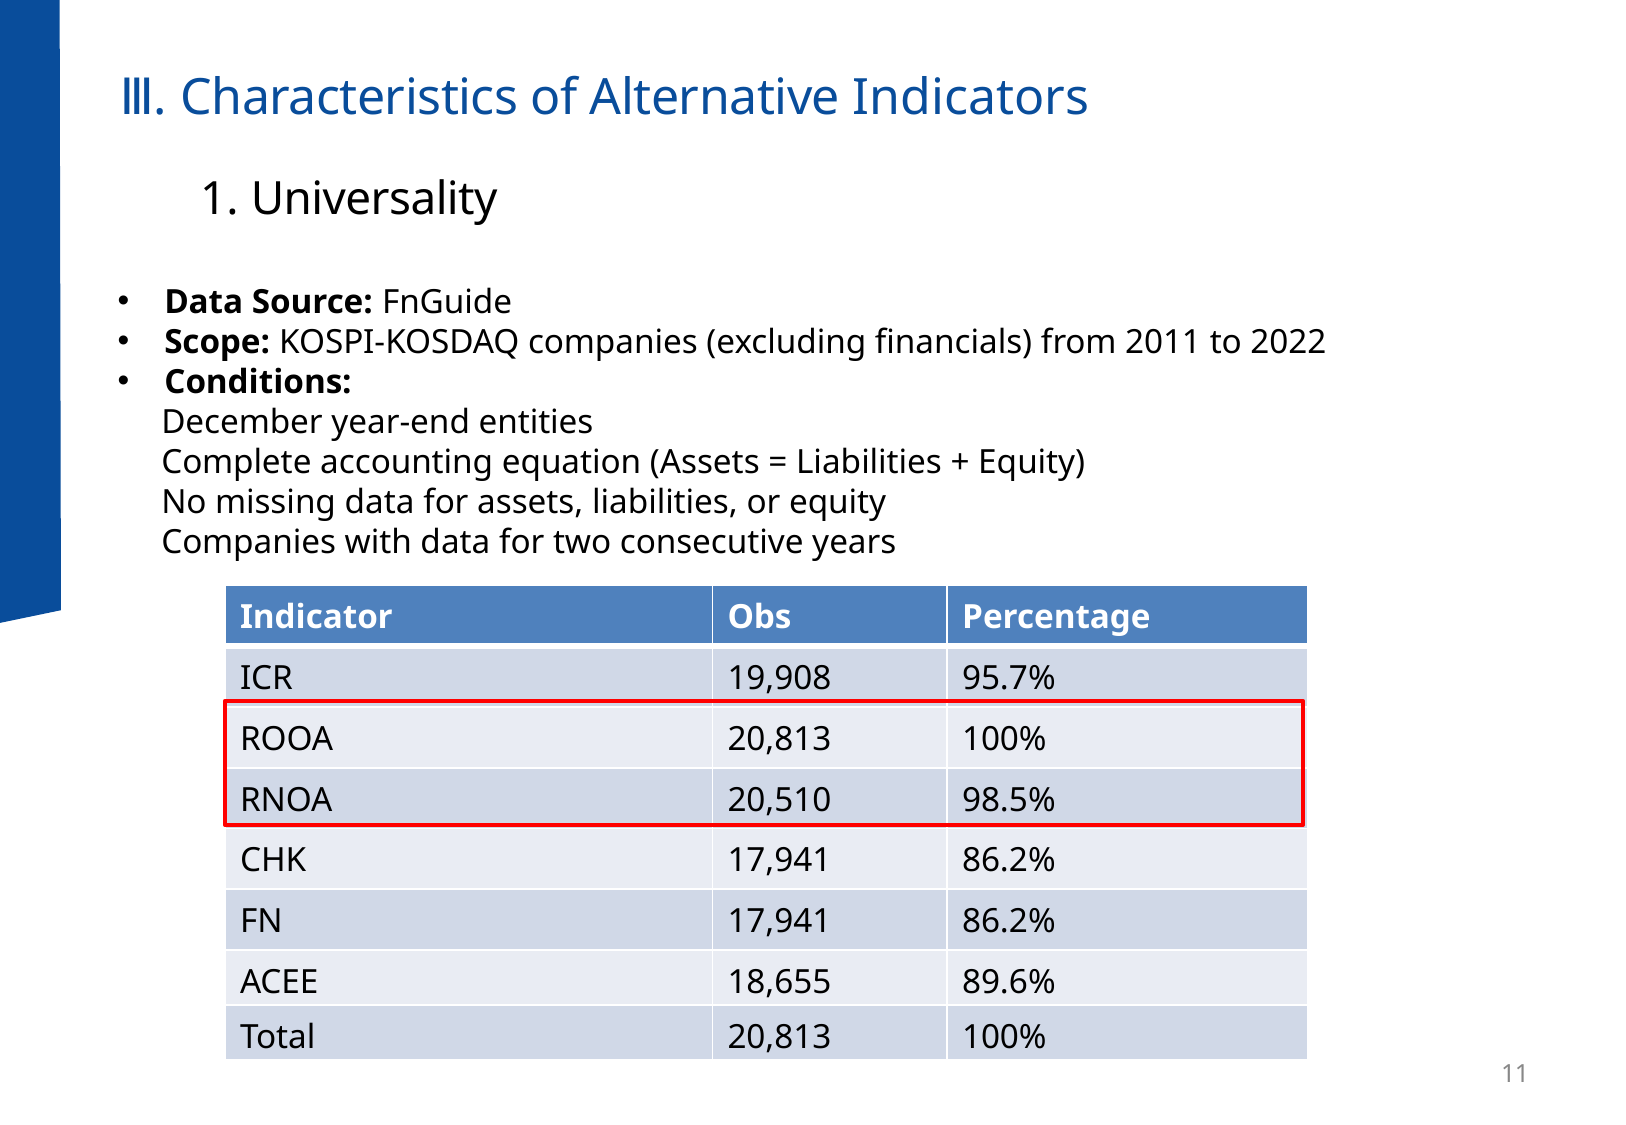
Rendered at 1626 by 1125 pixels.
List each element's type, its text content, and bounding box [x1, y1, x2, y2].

table_cell FN [226, 890, 712, 949]
table_cell 86.2% [948, 890, 1307, 949]
table_cell ICR [226, 649, 712, 699]
table_cell 18,655 [713, 951, 946, 1004]
table_cell 20,813 [713, 1006, 946, 1059]
table_cell 86.2% [948, 829, 1307, 888]
table_cell 17,941 [713, 890, 946, 949]
table_header Percentage [948, 586, 1307, 643]
table_header Obs [713, 586, 946, 643]
table_cell 100% [948, 1006, 1307, 1059]
text_box 1. Universality Data Source: FnGuide Scope: KOSPI-KOSDAQ companies (excluding financials) from 2011 to 2022 Conditions: December year-end entities Complete accounting equation (Assets = Liabilities + Equity) No missing data for assets, liabilities, or equity Companies with data for two consecutive years [117, 166, 1474, 674]
table_cell 95.7% [948, 649, 1307, 706]
table_cell 19,908 [713, 649, 946, 699]
table_cell 89.6% [948, 951, 1307, 1004]
slide_number 11 [1495, 1053, 1538, 1125]
table_cell 17,941 [713, 829, 946, 888]
text_box [223, 699, 1305, 827]
title Ⅲ. Characteristics of Alternative Indicators [117, 62, 1625, 253]
table_cell Total [226, 1006, 712, 1059]
table_header Indicator [226, 586, 712, 643]
table_cell ACEE [226, 951, 712, 1004]
table_cell CHK [226, 829, 712, 888]
